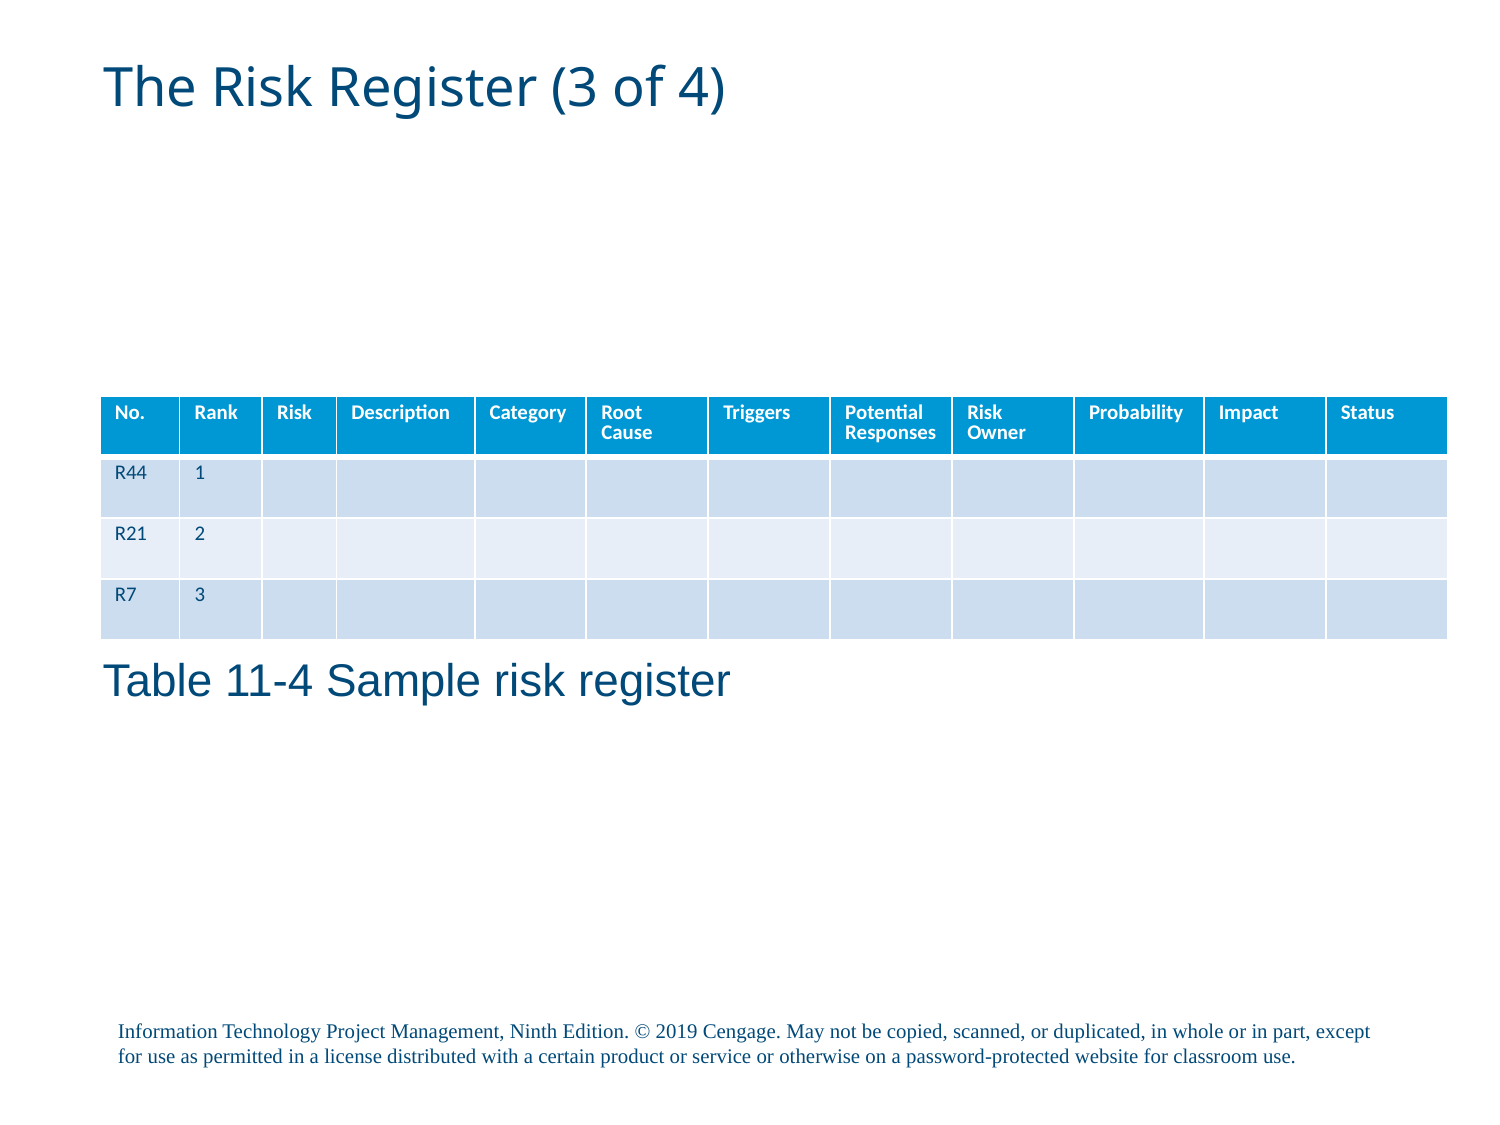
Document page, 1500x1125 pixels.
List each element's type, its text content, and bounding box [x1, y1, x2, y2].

footer Information Technology Project Management, Ninth Edition. © 2019 Cengage. May not be copied, scanned, or duplicated, in whole or in part, except for use as permitted in a license distributed with a certain product or service or otherwise on a password-protected website for classroom use. [103, 1009, 1397, 1070]
table_header Impact [1205, 397, 1325, 454]
table_cell [831, 519, 951, 578]
table_cell 1 [180, 460, 261, 517]
table_cell [1205, 519, 1325, 578]
table_cell [709, 580, 829, 639]
table_cell [1075, 580, 1203, 639]
table_cell [709, 519, 829, 578]
table_cell [1327, 580, 1447, 639]
table_header Probability [1075, 397, 1203, 454]
table_cell [476, 580, 585, 639]
table_cell [831, 580, 951, 639]
table_cell [476, 460, 585, 517]
title The Risk Register (3 of 4) [103, 59, 1397, 278]
table_header Risk [263, 397, 336, 454]
table_cell [953, 580, 1073, 639]
table_cell [1205, 460, 1325, 517]
table_header Description [337, 397, 474, 454]
table_cell [953, 519, 1073, 578]
table_cell [587, 519, 707, 578]
table_cell [263, 580, 336, 639]
table_cell R7 [101, 580, 179, 639]
table_cell [263, 519, 336, 578]
table_header Potential Responses [831, 397, 951, 454]
table_cell [263, 460, 336, 517]
table_cell [1205, 580, 1325, 639]
table_header Status [1327, 397, 1447, 454]
table_cell R21 [101, 519, 179, 578]
table_cell [1075, 460, 1203, 517]
table_header Triggers [709, 397, 829, 454]
table_cell [337, 580, 474, 639]
table_header Root Cause [587, 397, 707, 454]
table_cell R44 [101, 460, 179, 517]
table_cell [831, 460, 951, 517]
text_box Table 11-4 Sample risk register [87, 643, 747, 714]
table_cell [1327, 519, 1447, 578]
table_cell [587, 580, 707, 639]
table_cell [953, 460, 1073, 517]
table_cell [1075, 519, 1203, 578]
table_cell [709, 460, 829, 517]
table_cell 2 [180, 519, 261, 578]
table_cell [587, 460, 707, 517]
table_header Rank [180, 397, 261, 454]
table_cell 3 [180, 580, 261, 639]
table_header Risk Owner [953, 397, 1073, 454]
table_cell [337, 519, 474, 578]
table_header No. [101, 397, 179, 454]
table_header Category [476, 397, 585, 454]
table_cell [337, 460, 474, 517]
table_cell [476, 519, 585, 578]
table_cell [1327, 460, 1447, 517]
